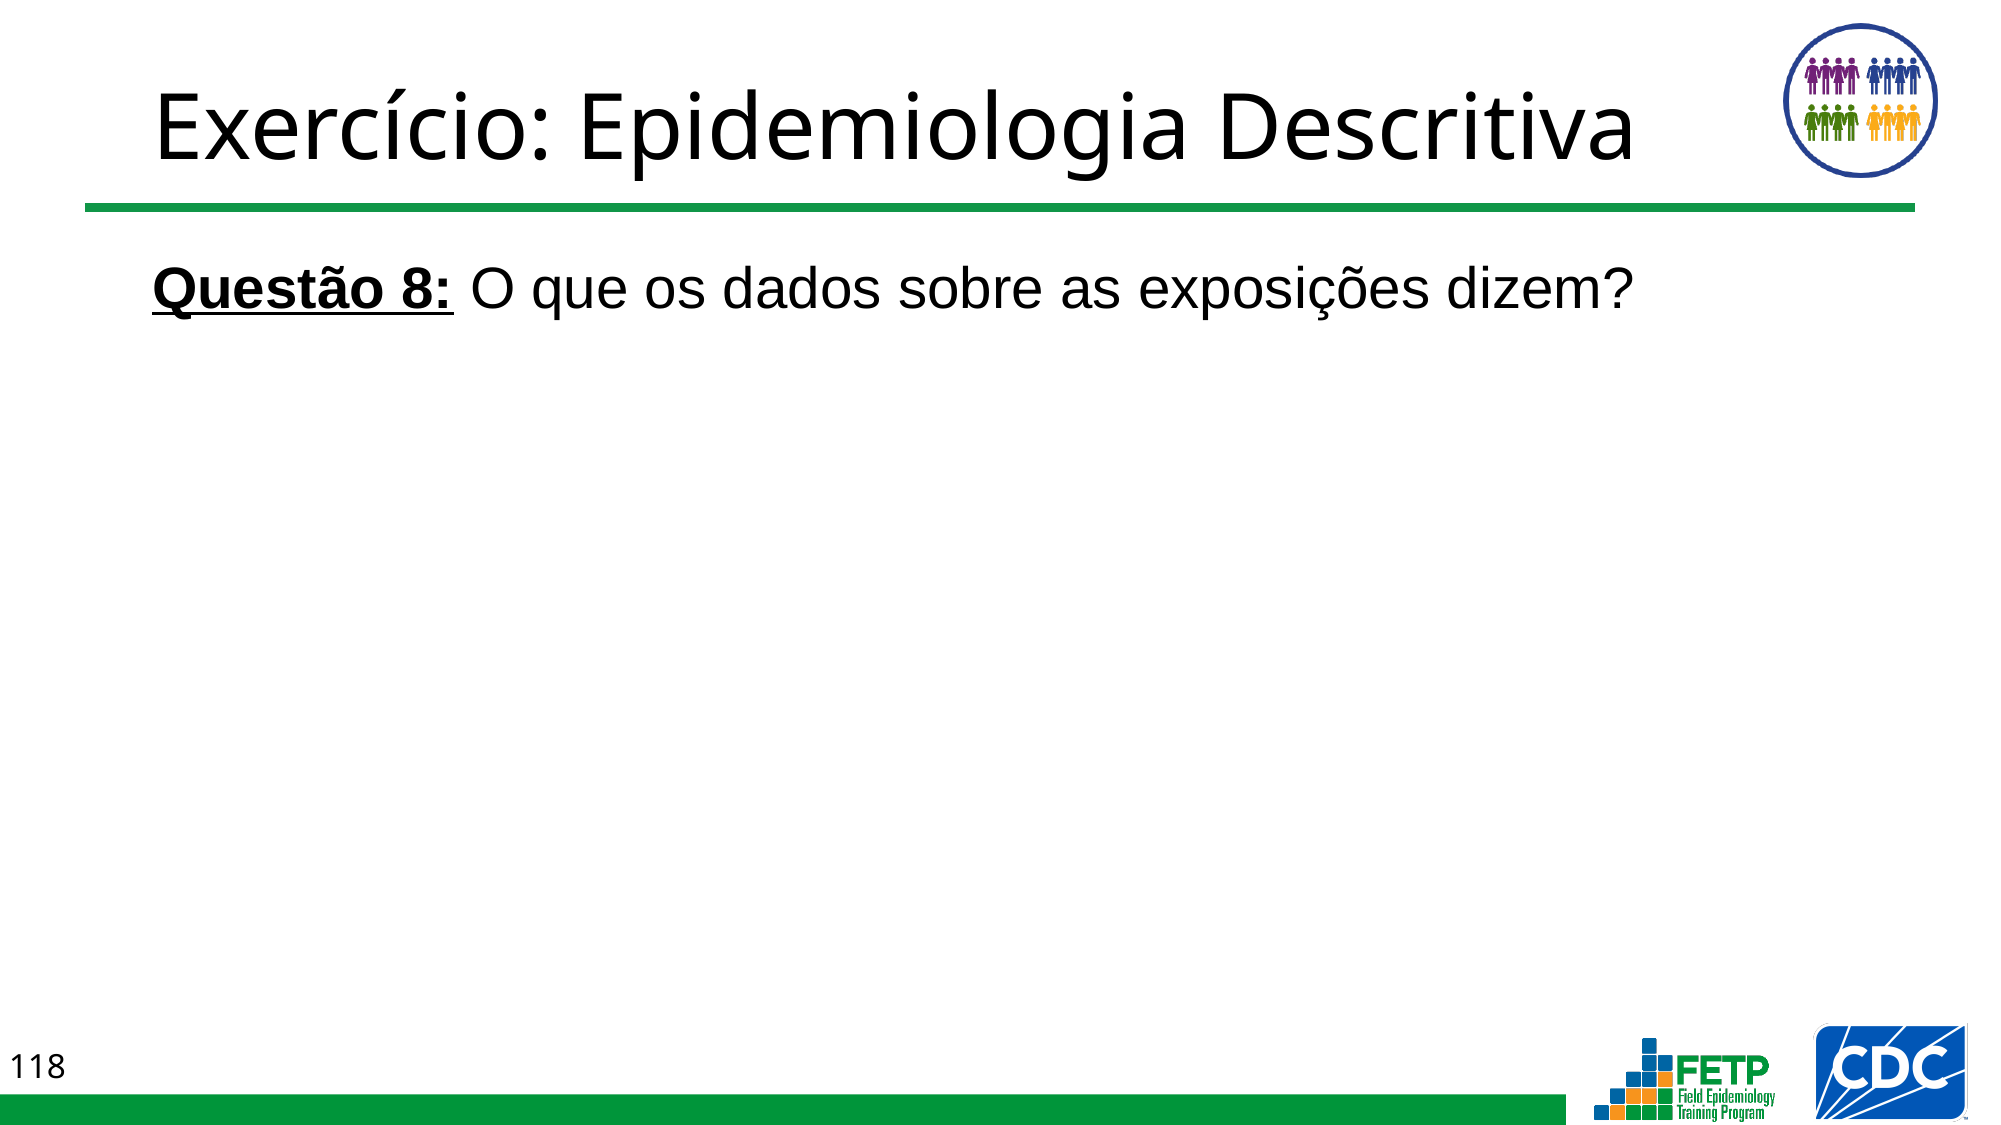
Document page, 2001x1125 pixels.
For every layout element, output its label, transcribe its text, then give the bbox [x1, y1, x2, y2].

title Exercício: Epidemiologia Descritiva [137, 73, 1738, 205]
picture [1783, 23, 1938, 178]
picture [1813, 1023, 1968, 1122]
picture [1594, 1038, 1775, 1122]
list Questão 8: O que os dados sobre as exposições dizem? [137, 242, 1863, 1004]
